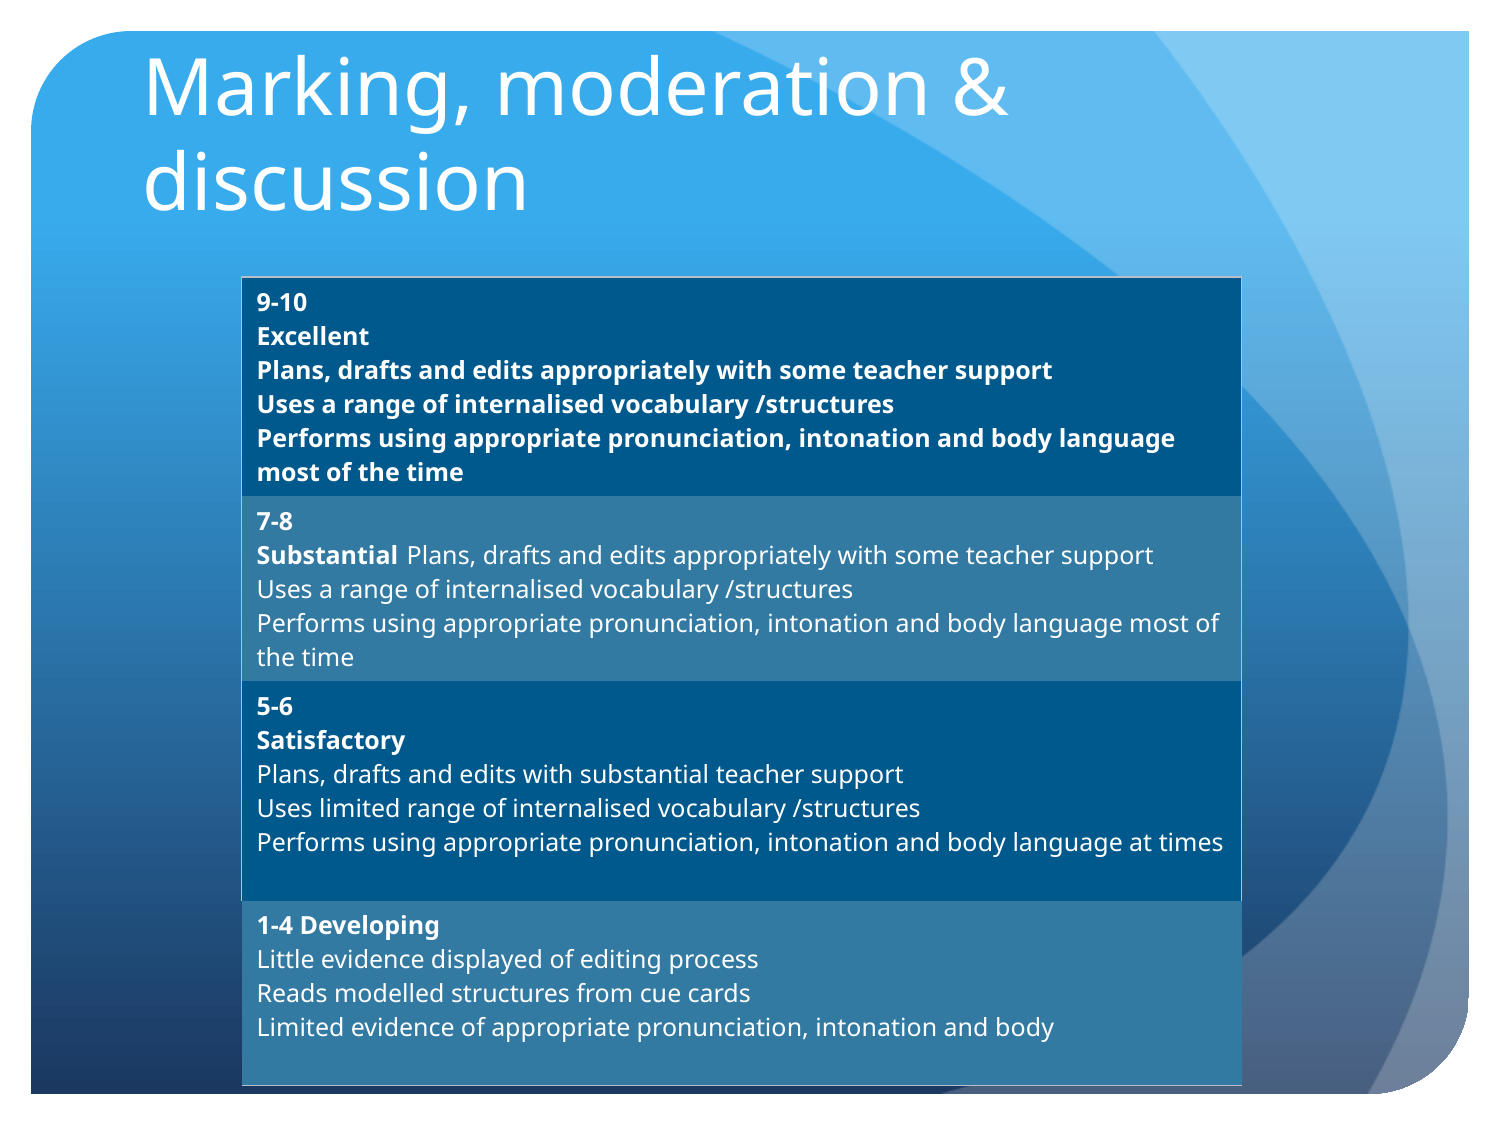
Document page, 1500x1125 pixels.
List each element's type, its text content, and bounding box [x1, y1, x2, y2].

table_cell 1-4 Developing Little evidence displayed of editing process Reads modelled structures from cue cards Limited evidence of appropriate pronunciation, intonation and body [242, 901, 1242, 1085]
title Marking, moderation & discussion [127, 62, 1372, 234]
table_cell 7-8 Substantial Plans, drafts and edits appropriately with some teacher support Uses a range of internalised vocabulary /structures Performs using appropriate pronunciation, intonation and body language most of the time [242, 496, 1241, 681]
picture [24, 30, 1473, 1094]
table_header 9-10 Excellent Plans, drafts and edits appropriately with some teacher support Uses a range of internalised vocabulary /structures Performs using appropriate pronunciation, intonation and body language most of the time [242, 278, 1241, 496]
table_cell 5-6 Satisfactory Plans, drafts and edits with substantial teacher support Uses limited range of internalised vocabulary /structures Performs using appropriate pronunciation, intonation and body language at times [242, 681, 1241, 901]
